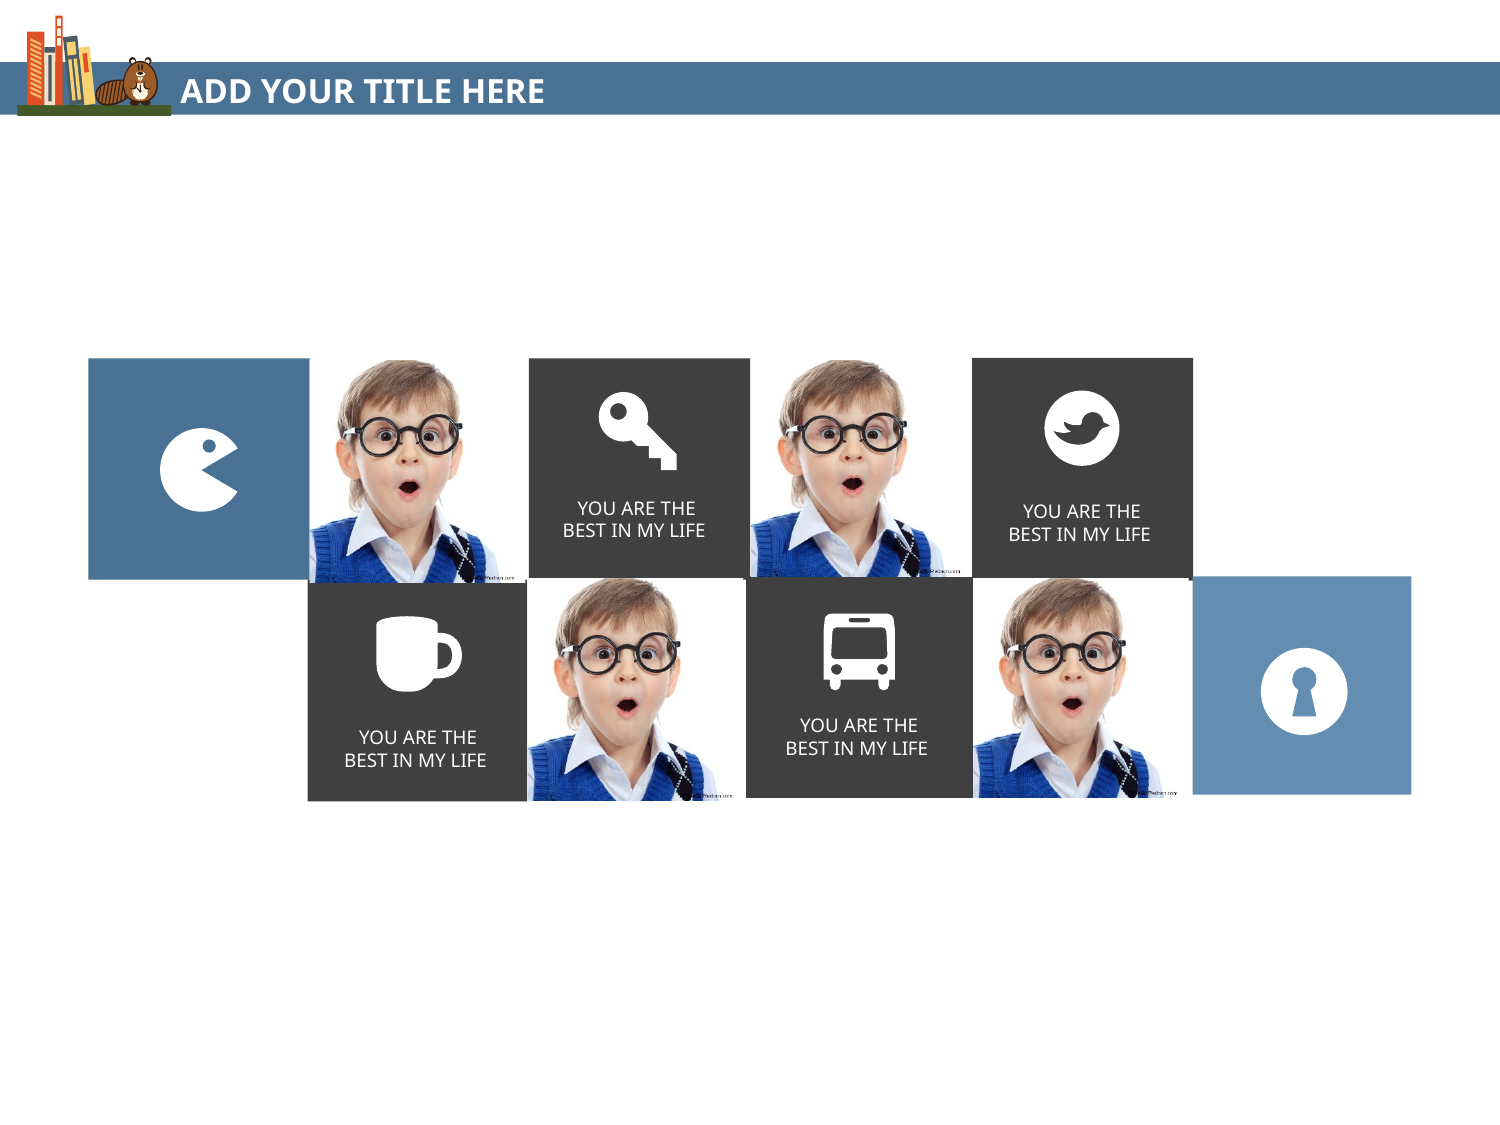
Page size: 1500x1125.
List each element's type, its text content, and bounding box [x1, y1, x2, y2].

picture [973, 578, 1189, 798]
text_box [87, 357, 311, 581]
picture [527, 578, 744, 801]
text_box YOU ARE THE BEST IN MY LIFE [989, 492, 1175, 553]
text_box [160, 428, 238, 512]
text_box [1192, 575, 1412, 796]
text_box [971, 357, 1194, 582]
picture [751, 360, 972, 577]
text_box YOU ARE THE BEST IN MY LIFE [544, 488, 730, 549]
text_box [745, 575, 977, 799]
text_box [528, 357, 751, 581]
picture [309, 360, 526, 583]
text_box [598, 391, 677, 471]
text_box [1260, 647, 1348, 736]
text_box YOU ARE THE BEST IN MY LIFE [766, 706, 952, 767]
text_box [376, 616, 462, 692]
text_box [17, 15, 172, 117]
text_box [1044, 390, 1120, 466]
text_box ADD YOUR TITLE HERE [165, 63, 645, 118]
text_box YOU ARE THE BEST IN MY LIFE [325, 718, 511, 779]
text_box [0, 61, 17, 116]
text_box [307, 579, 528, 802]
text_box [172, 61, 1500, 116]
text_box [823, 613, 895, 691]
